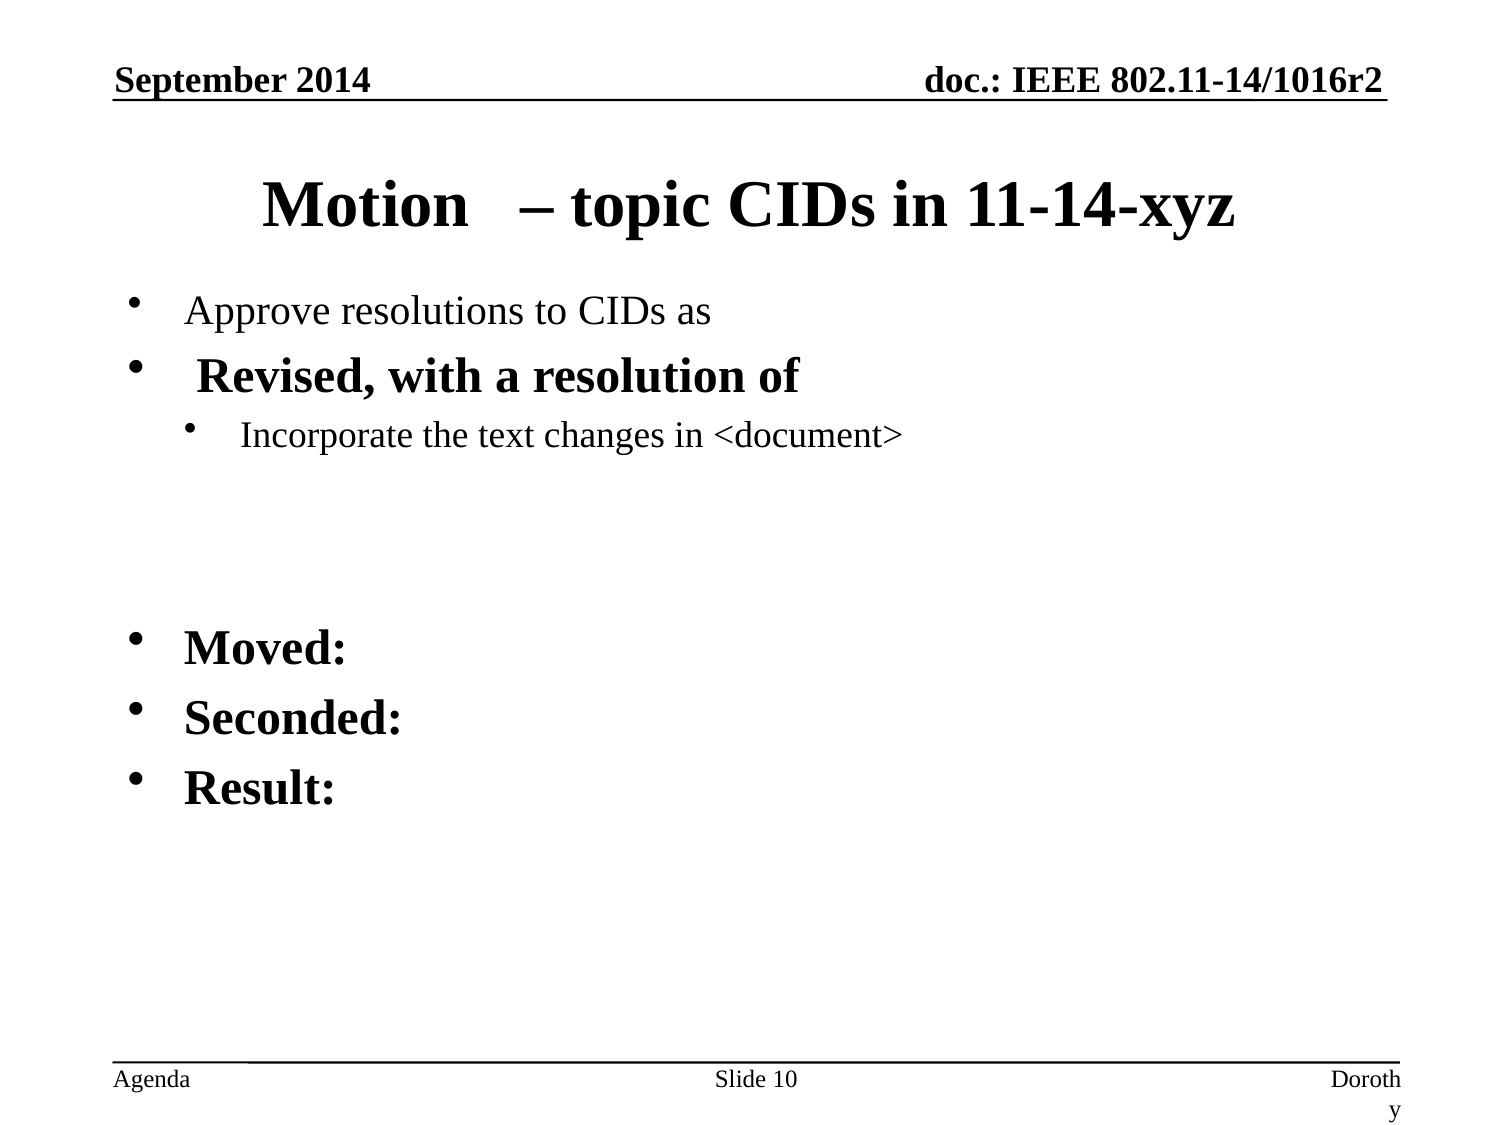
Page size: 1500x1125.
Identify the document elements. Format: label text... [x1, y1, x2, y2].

list Approve resolutions to CIDs as Revised, with a resolution of Incorporate the text changes in <document> Moved: Seconded: Result: [112, 275, 1388, 900]
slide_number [114, 54, 425, 100]
footer Dorothy Stanley, Aruba Networks [1325, 1062, 1402, 1093]
slide_number Slide 10 [712, 1062, 800, 1093]
title Motion – topic CIDs in 11-14-xyz [112, 112, 1388, 275]
